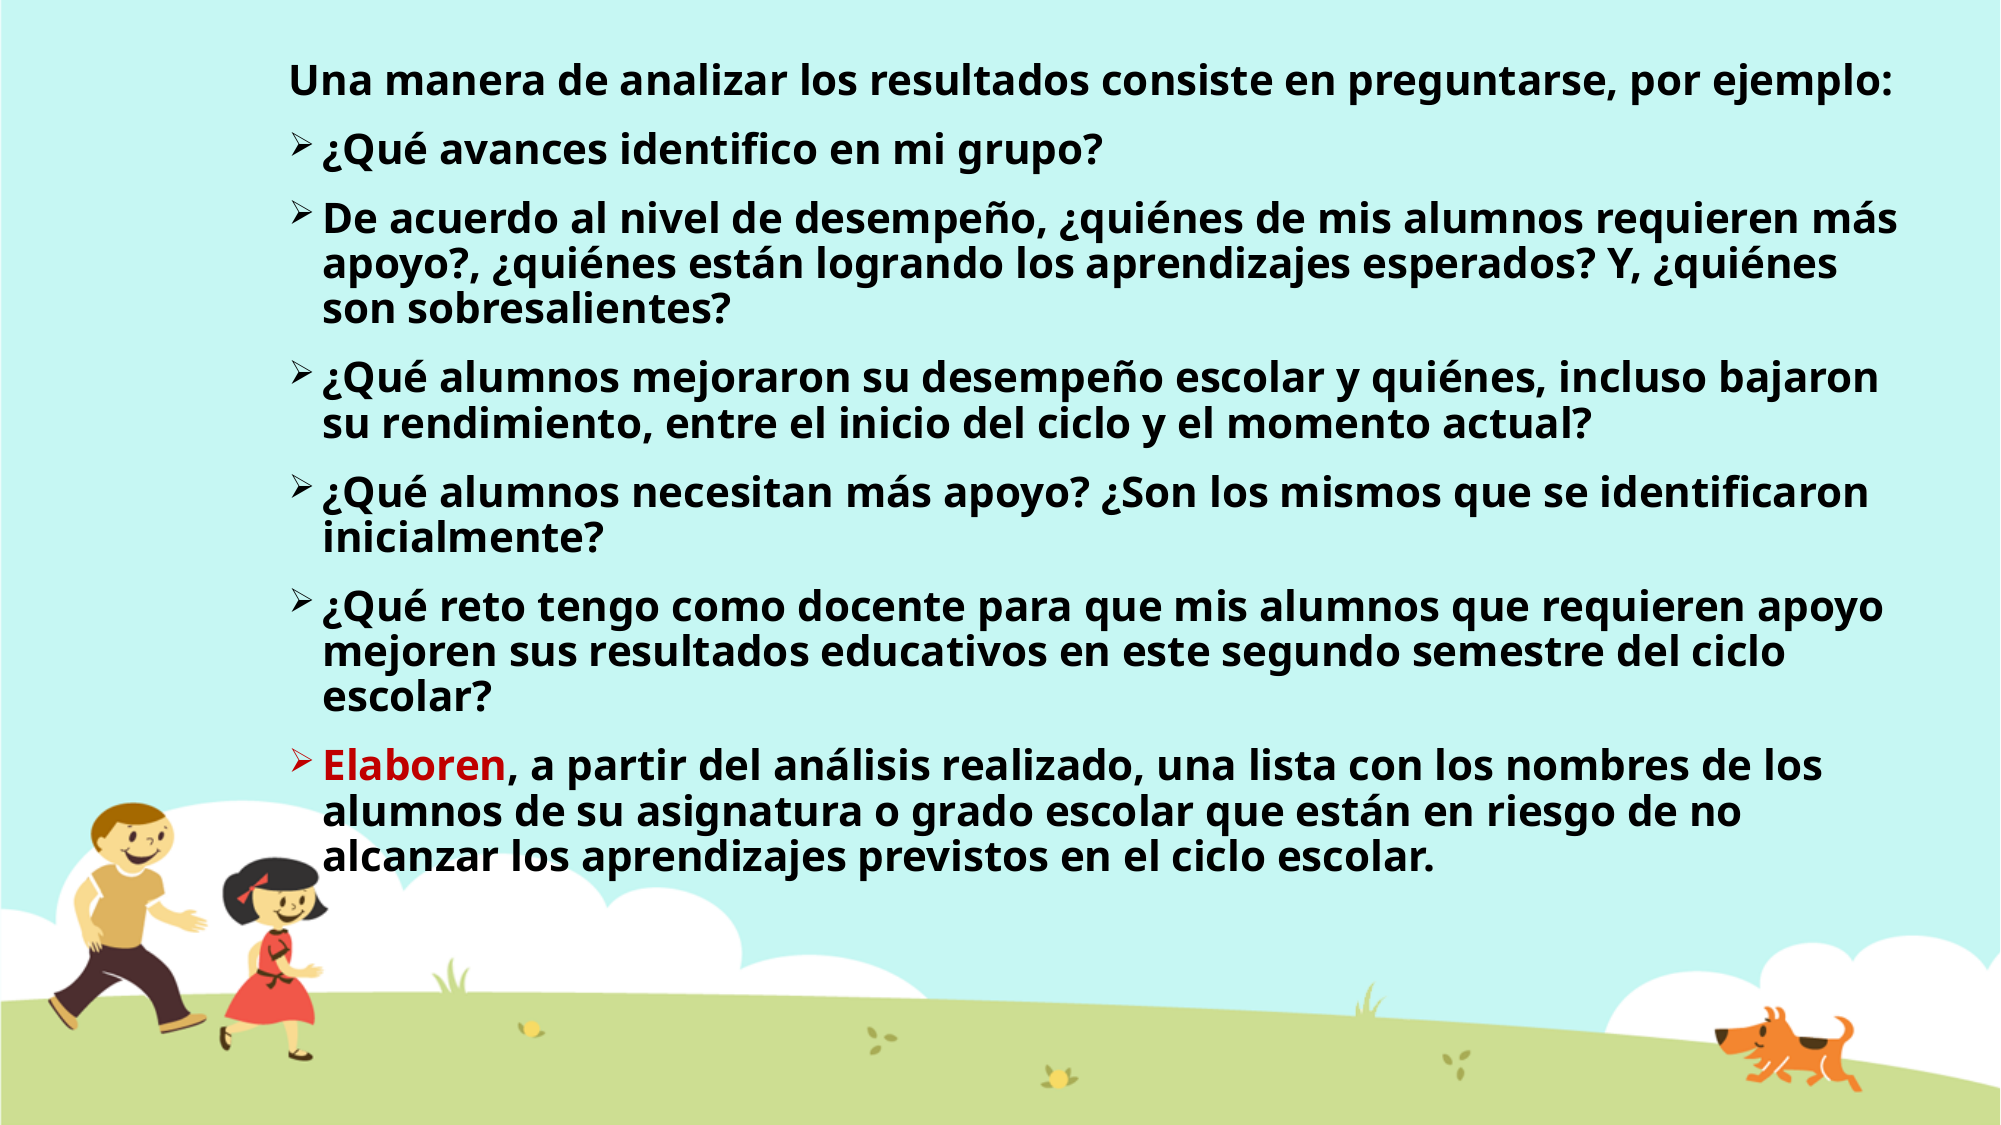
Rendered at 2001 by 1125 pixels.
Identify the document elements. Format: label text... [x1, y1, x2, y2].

picture [0, 0, 2001, 1125]
list Una manera de analizar los resultados consiste en preguntarse, por ejemplo: ¿Qué avances identifico en mi grupo? De acuerdo al nivel de desempeño, ¿quiénes de mis alumnos requieren más apoyo?, ¿quiénes están logrando los aprendizajes esperados? Y, ¿quiénes son sobresalientes? ¿Qué alumnos mejoraron su desempeño escolar y quiénes, incluso bajaron su rendimiento, entre el inicio del ciclo y el momento actual? ¿Qué alumnos necesitan más apoyo? ¿Son los mismos que se identificaron inicialmente? ¿Qué reto tengo como docente para que mis alumnos que requieren apoyo mejoren sus resultados educativos en este segundo semestre del ciclo escolar? Elaboren, a partir del análisis realizado, una lista con los nombres de los alumnos de su asignatura o grado escolar que están en riesgo de no alcanzar los aprendizajes previstos en el ciclo escolar. [267, 51, 1923, 938]
